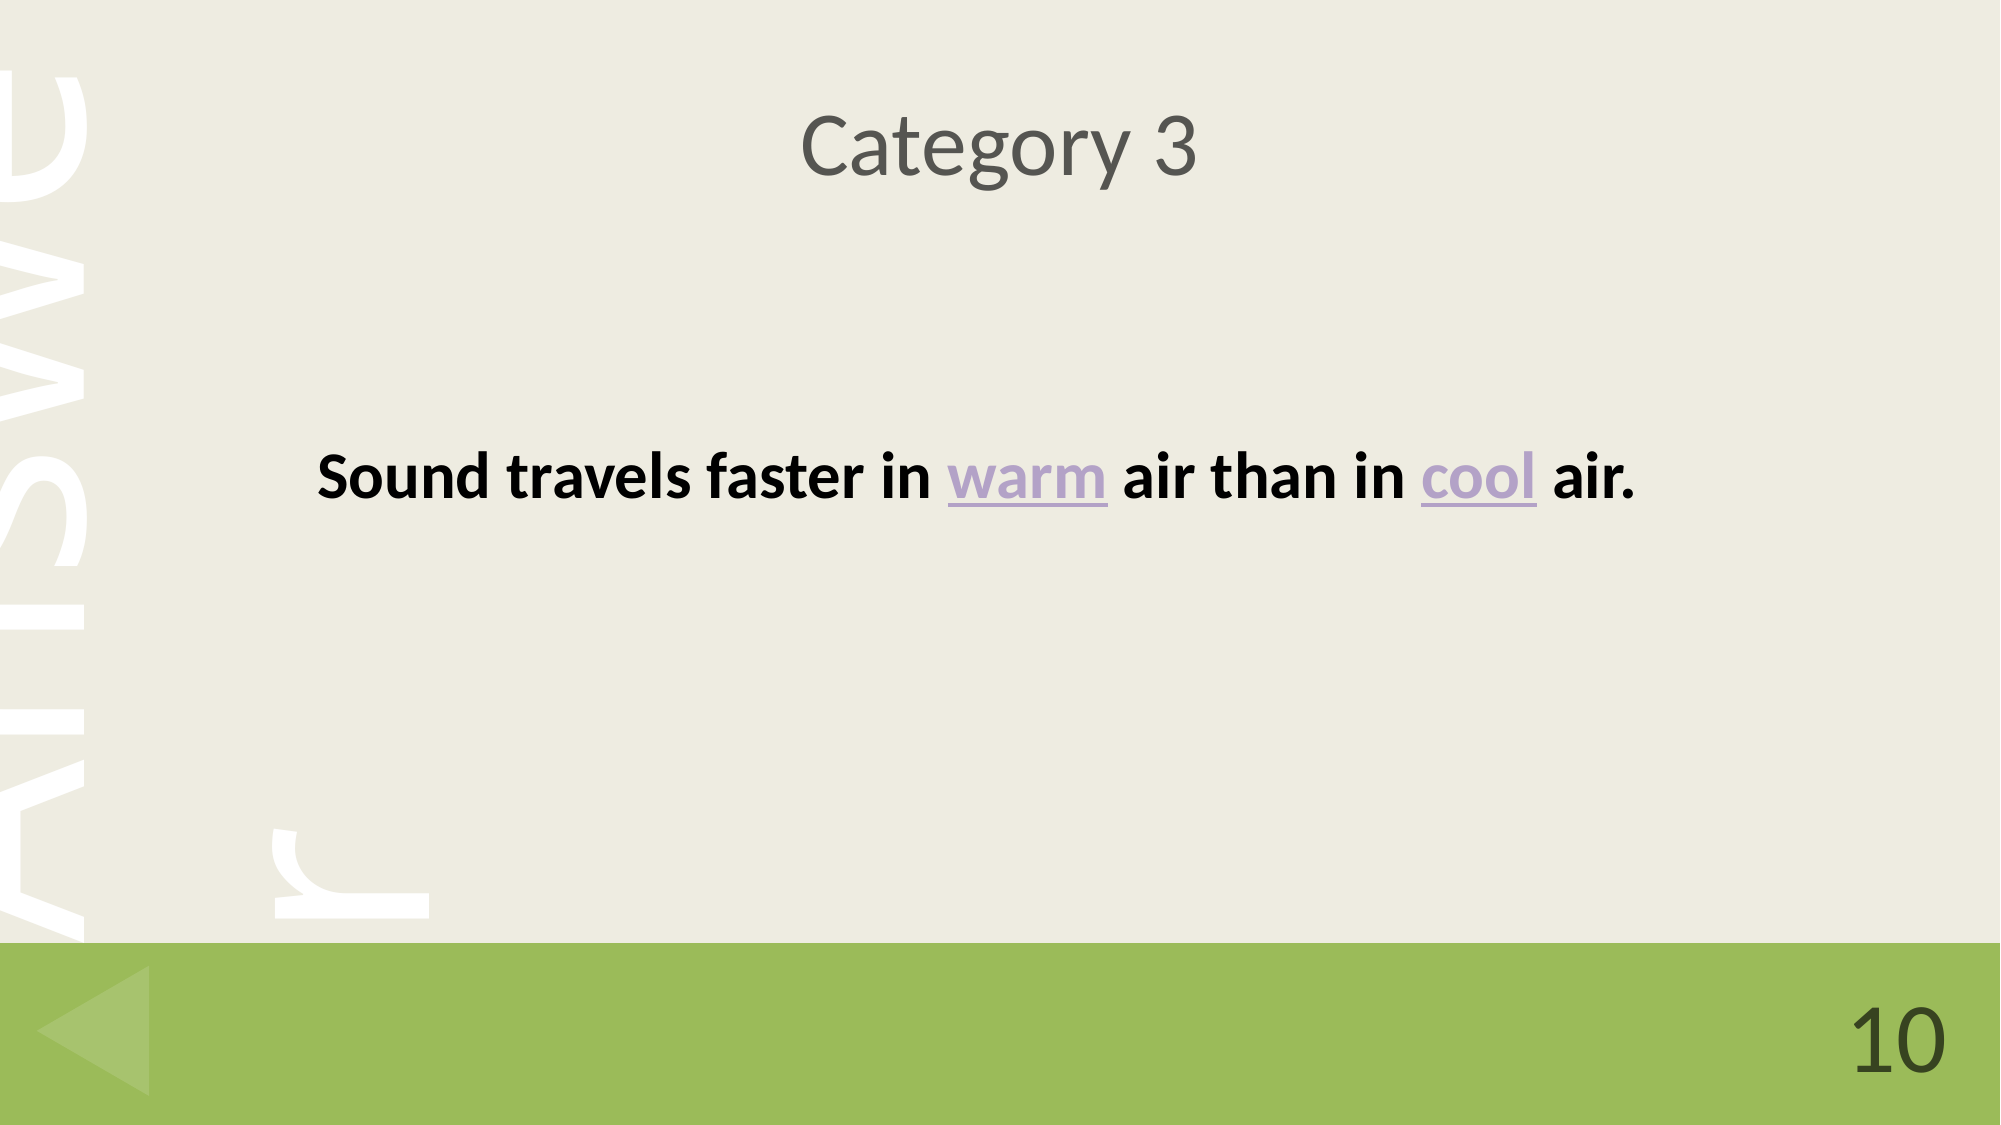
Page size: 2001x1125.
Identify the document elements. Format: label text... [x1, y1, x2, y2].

list 10 [1494, 967, 1963, 1097]
title Category 3 [99, 45, 1900, 233]
list Sound travels faster in warm air than in cool air. [302, 307, 1760, 636]
